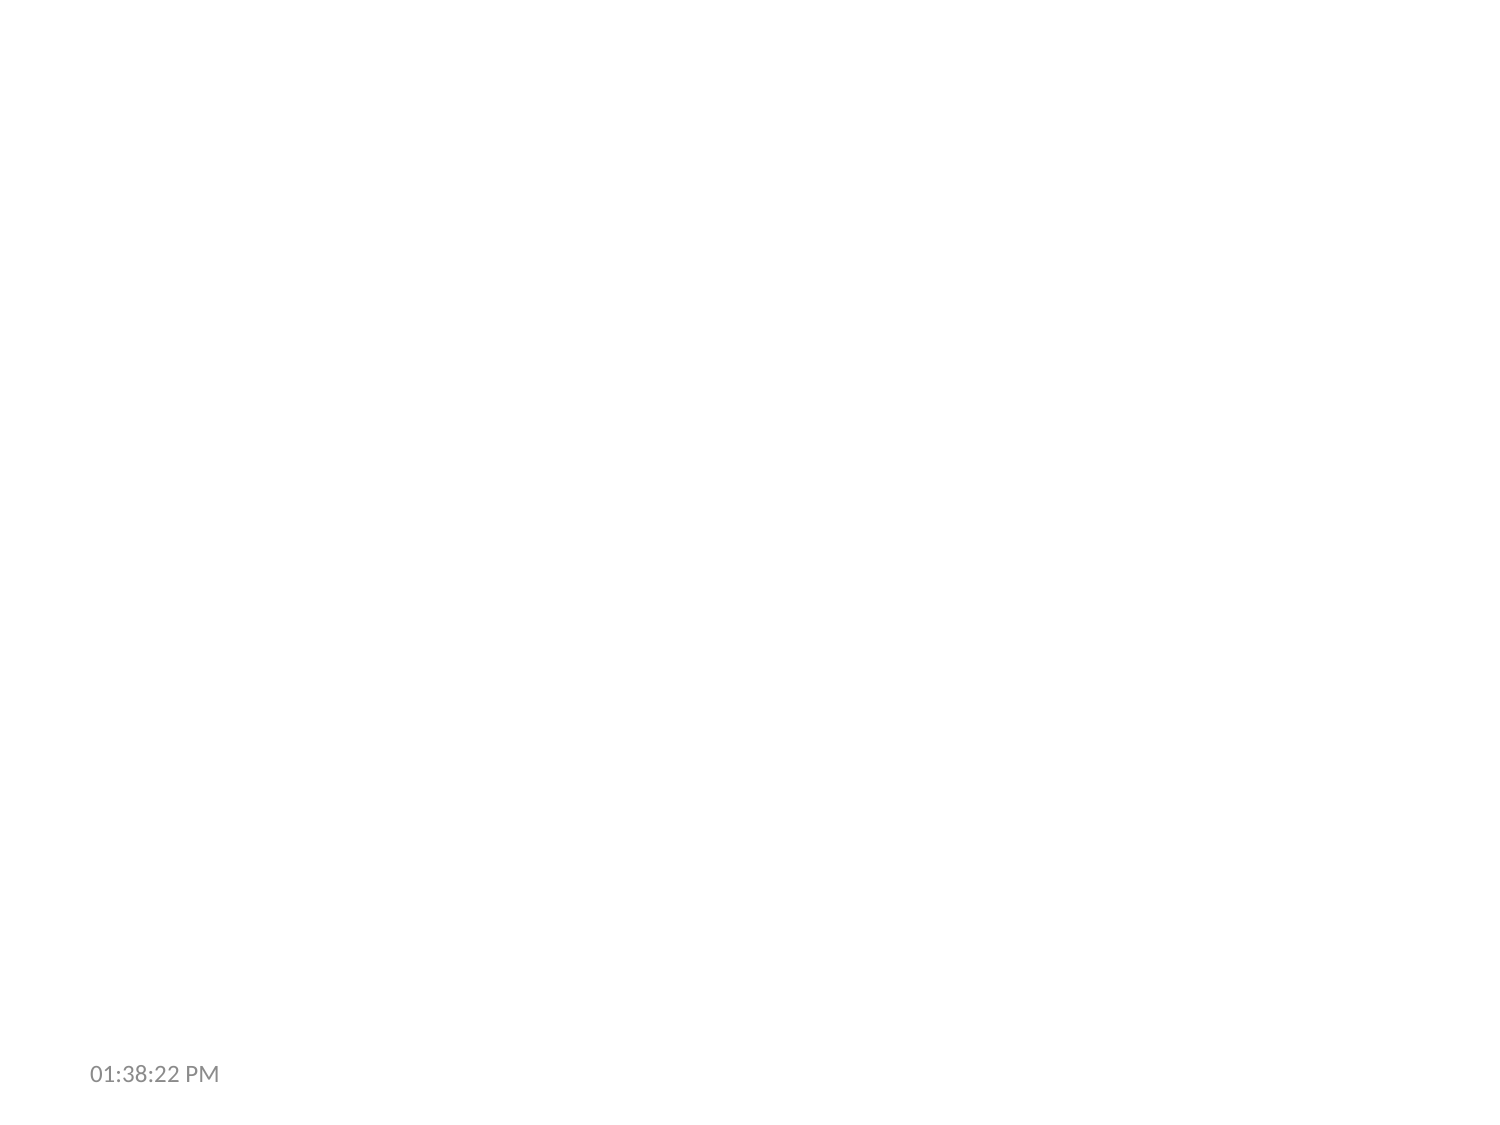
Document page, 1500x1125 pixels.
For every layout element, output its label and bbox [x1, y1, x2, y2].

slide_number [75, 1042, 425, 1103]
